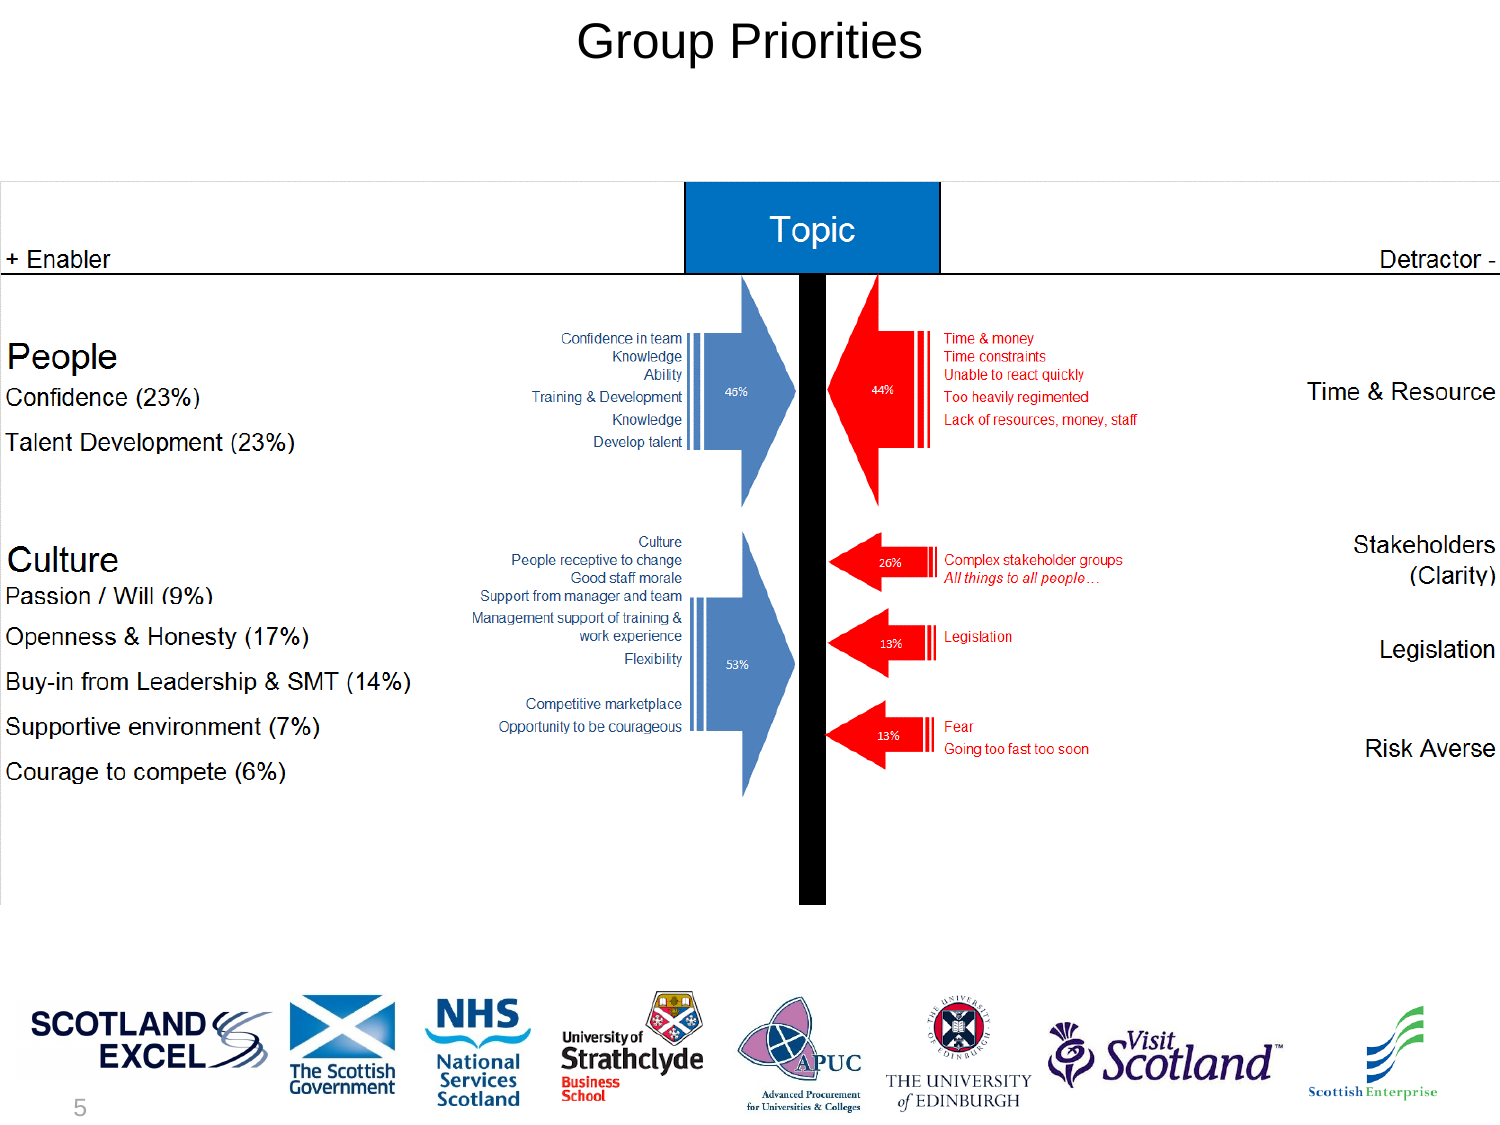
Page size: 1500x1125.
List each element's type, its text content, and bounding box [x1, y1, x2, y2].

text_box Group Priorities [0, 0, 1500, 76]
picture [12, 992, 396, 1094]
picture [880, 993, 1483, 1113]
picture [561, 991, 703, 1101]
picture [733, 993, 867, 1118]
picture [0, 181, 1500, 906]
picture [424, 996, 531, 1106]
